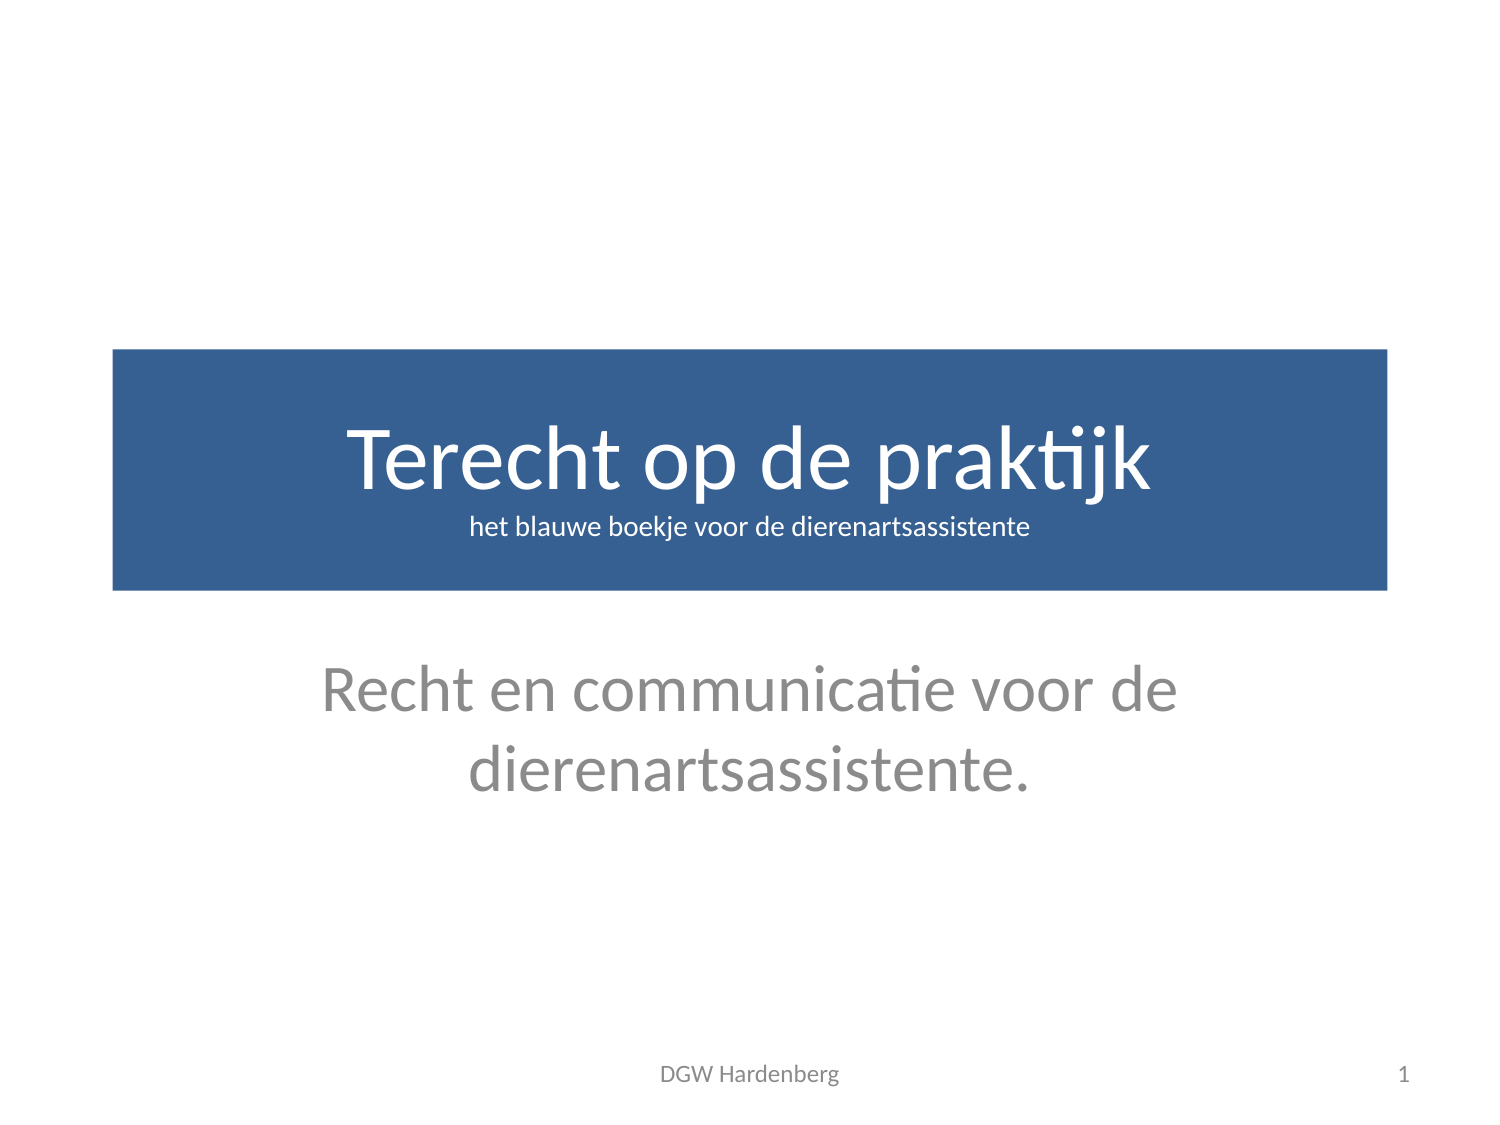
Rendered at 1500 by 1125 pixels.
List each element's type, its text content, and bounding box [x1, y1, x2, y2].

title Terecht op de praktijk het blauwe boekje voor de dierenartsassistente [112, 349, 1388, 591]
slide_number 1 [1074, 1042, 1425, 1103]
footer DGW Hardenberg [512, 1042, 988, 1103]
subtitle Recht en communicatie voor de dierenartsassistente. [225, 637, 1275, 925]
